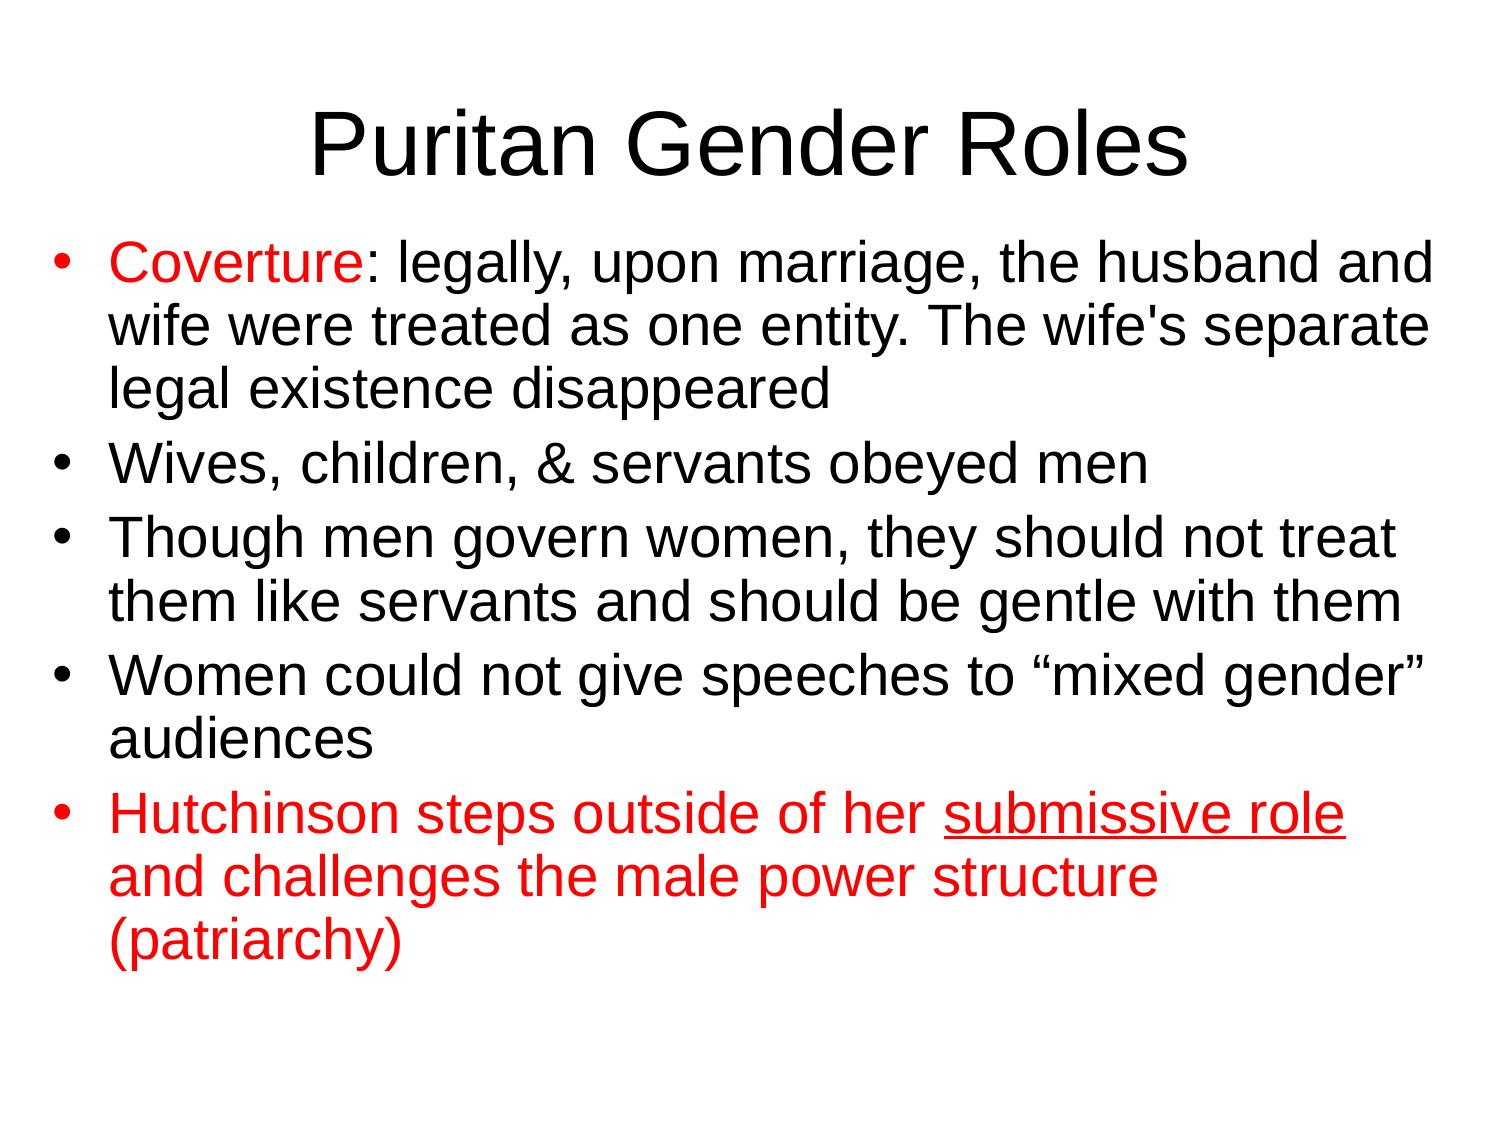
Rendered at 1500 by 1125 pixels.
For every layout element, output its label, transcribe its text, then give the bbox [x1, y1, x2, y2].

list Coverture: legally, upon marriage, the husband and wife were treated as one entity. The wife's separate legal existence disappeared Wives, children, & servants obeyed men Though men govern women, they should not treat them like servants and should be gentle with them Women could not give speeches to “mixed gender” audiences Hutchinson steps outside of her submissive role and challenges the male power structure (patriarchy) [37, 224, 1463, 1088]
title Puritan Gender Roles [75, 45, 1425, 224]
